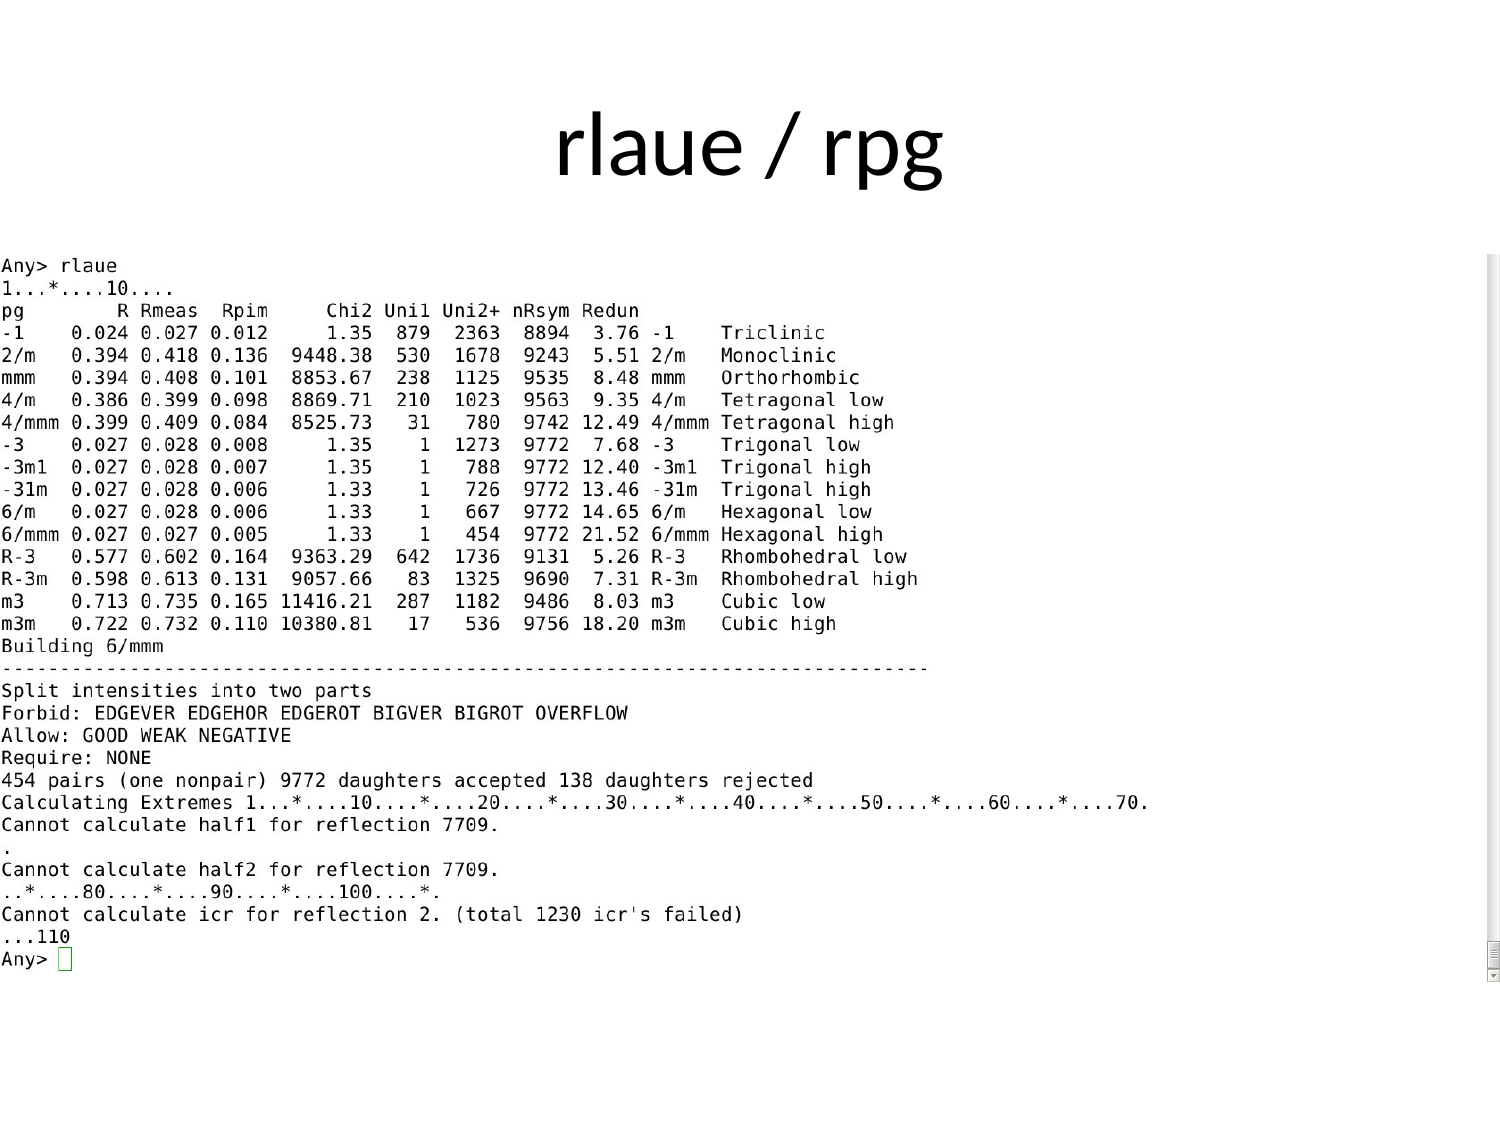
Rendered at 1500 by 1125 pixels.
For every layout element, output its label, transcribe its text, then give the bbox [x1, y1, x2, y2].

title rlaue / rpg [75, 45, 1425, 233]
picture [0, 254, 1500, 982]
